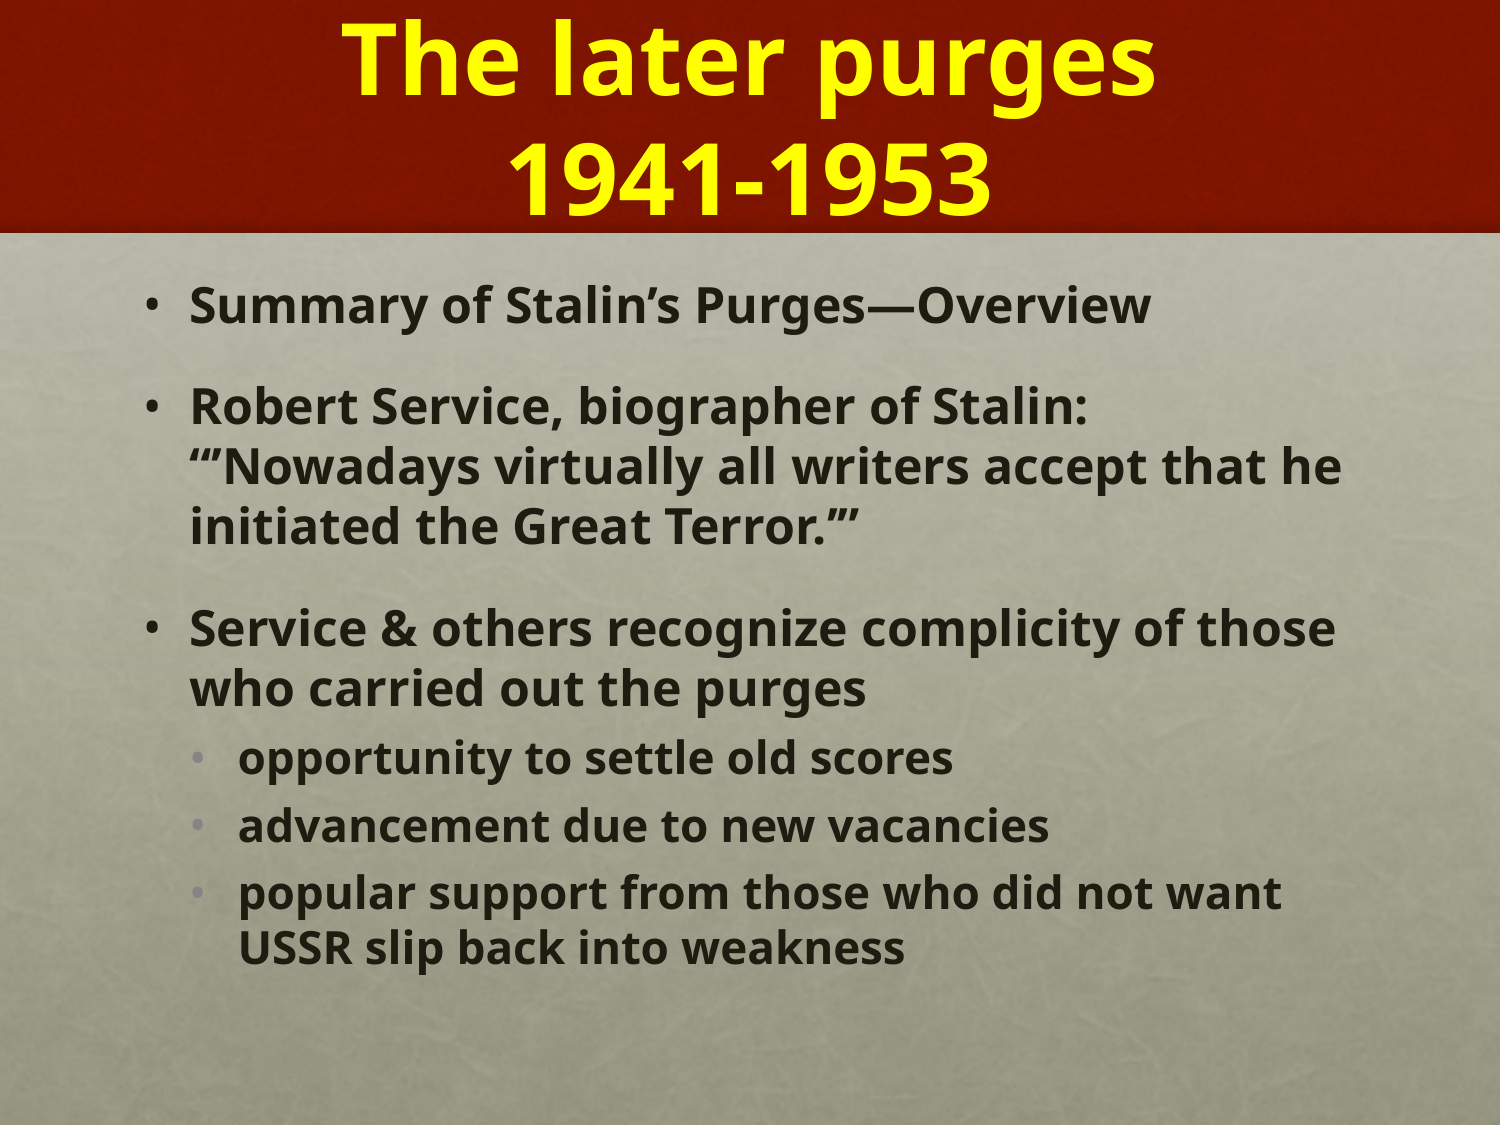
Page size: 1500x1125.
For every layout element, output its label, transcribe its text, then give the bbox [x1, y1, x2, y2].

title The later purges 1941-1953 [127, 10, 1372, 221]
list Summary of Stalin’s Purges—Overview Robert Service, biographer of Stalin: “’Nowadays virtually all writers accept that he initiated the Great Terror.’” Service & others recognize complicity of those who carried out the purges opportunity to settle old scores advancement due to new vacancies popular support from those who did not want USSR slip back into weakness [127, 265, 1372, 1125]
picture [0, 214, 1500, 1125]
